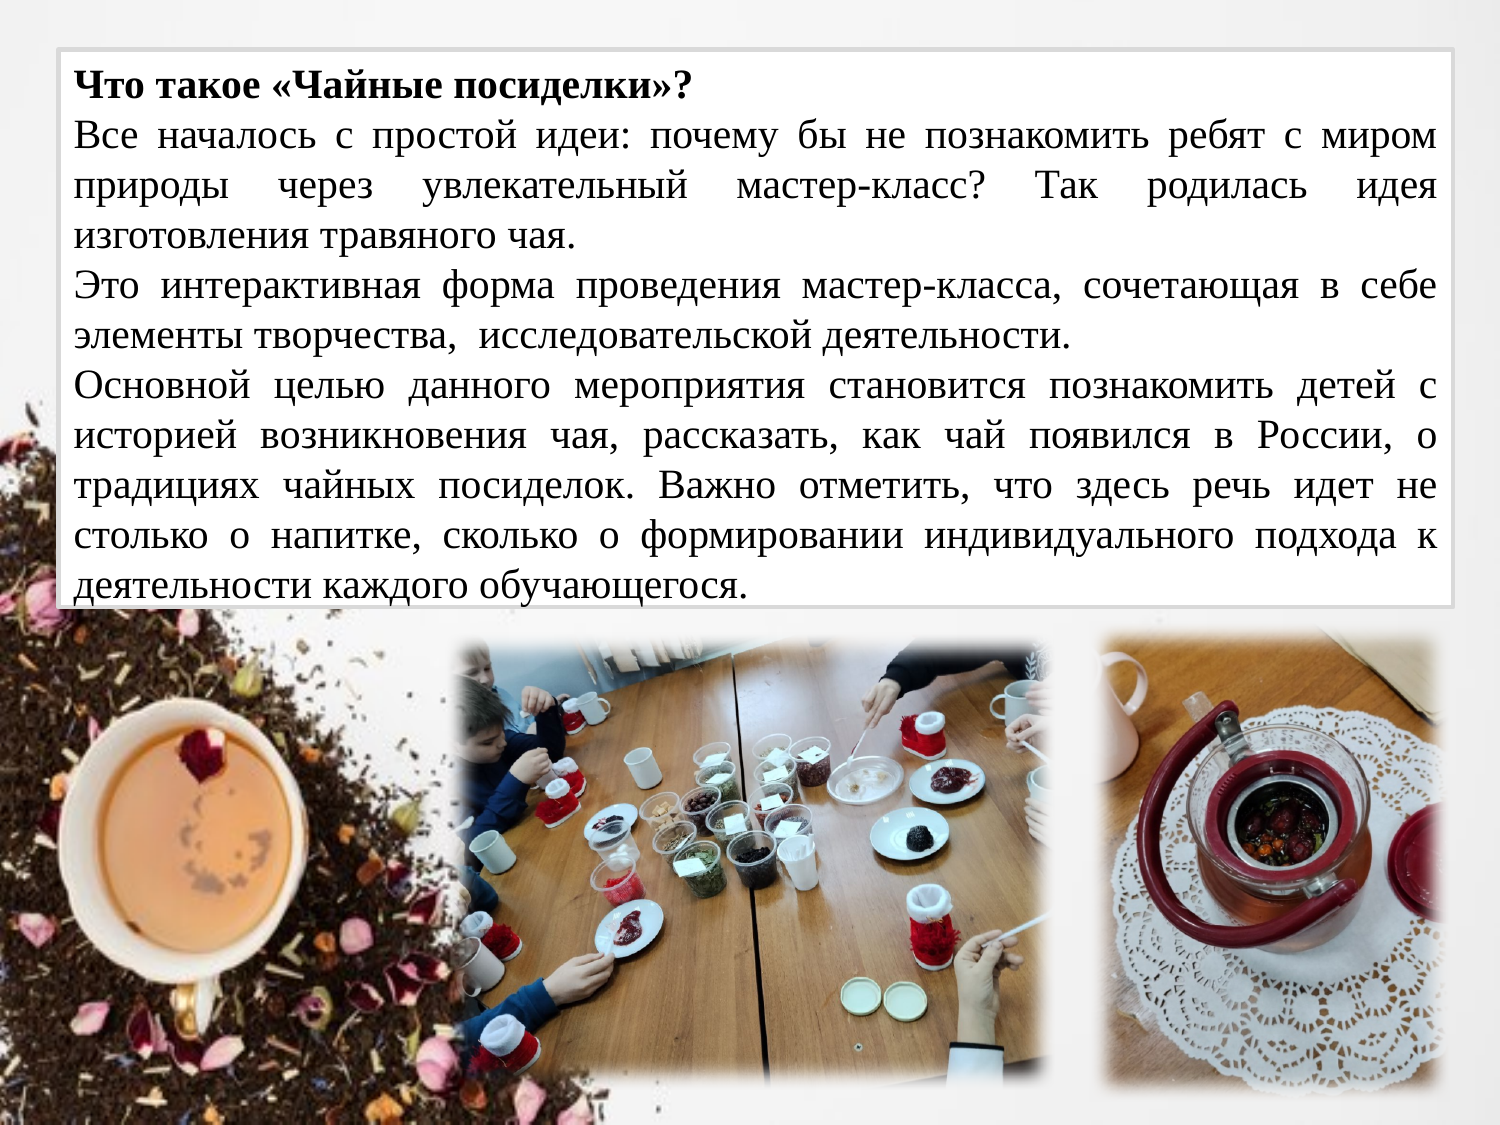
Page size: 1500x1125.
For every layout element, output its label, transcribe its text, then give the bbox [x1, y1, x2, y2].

picture [0, 0, 1500, 1125]
text_box Что такое «Чайные посиделки»? Все началось с простой идеи: почему бы не познакомить ребят с миром природы через увлекательный мастер-класс? Так родилась идея изготовления травяного чая. Это интерактивная форма проведения мастер-класса, сочетающая в себе элементы творчества, исследовательской деятельности. Основной целью данного мероприятия становится познакомить детей с историей возникновения чая, рассказать, как чай появился в России, о традициях чайных посиделок. Важно отметить, что здесь речь идет не столько о напитке, сколько о формировании индивидуального подхода к деятельности каждого обучающегося. [56, 47, 1455, 609]
